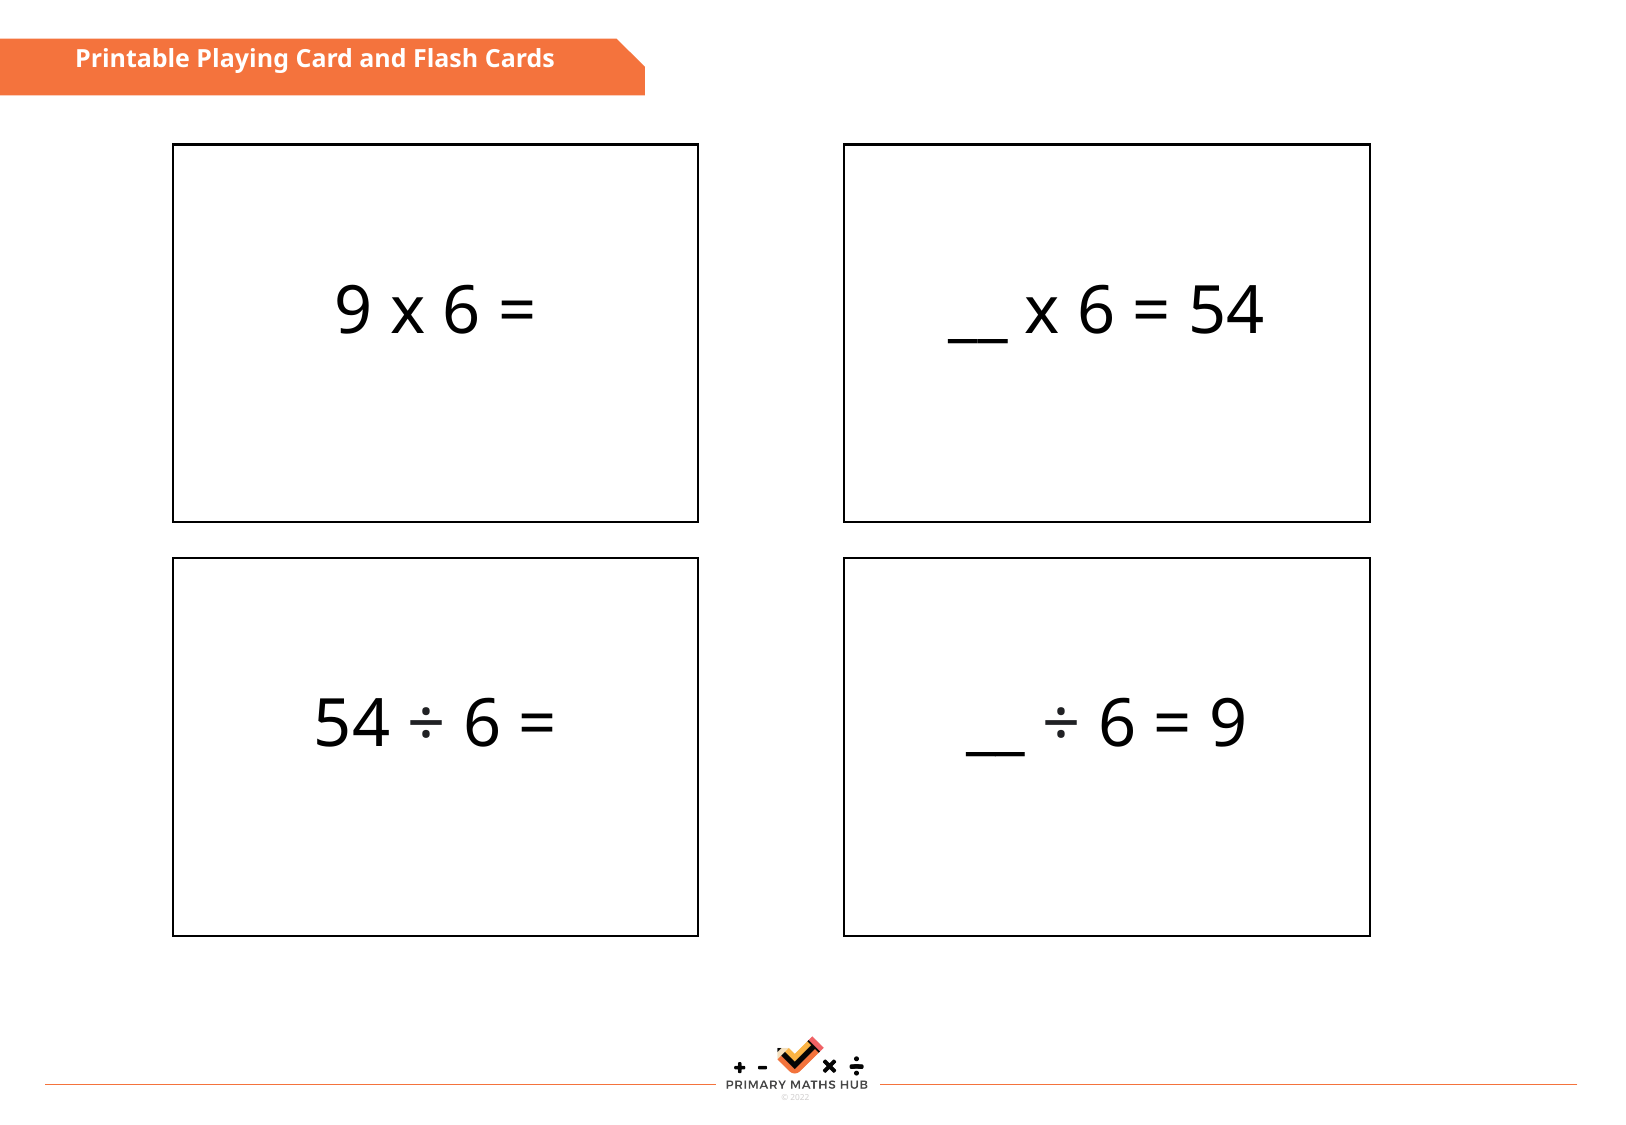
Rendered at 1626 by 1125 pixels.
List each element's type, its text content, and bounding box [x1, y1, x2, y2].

text_box [843, 557, 1371, 937]
text_box __ x 6 = 54 [844, 259, 1370, 355]
text_box [172, 557, 699, 672]
text_box 54 ÷ 6 = [172, 672, 699, 768]
picture [722, 1034, 872, 1094]
text_box [172, 143, 699, 259]
text_box [172, 355, 699, 523]
text_box [843, 143, 1371, 523]
text_box 9 x 6 = [172, 259, 699, 355]
text_box Printable Playing Card and Flash Cards [0, 37, 646, 97]
text_box © 2022 [720, 1084, 870, 1110]
text_box [172, 768, 699, 937]
text_box __ ÷ 6 = 9 [844, 672, 1370, 768]
